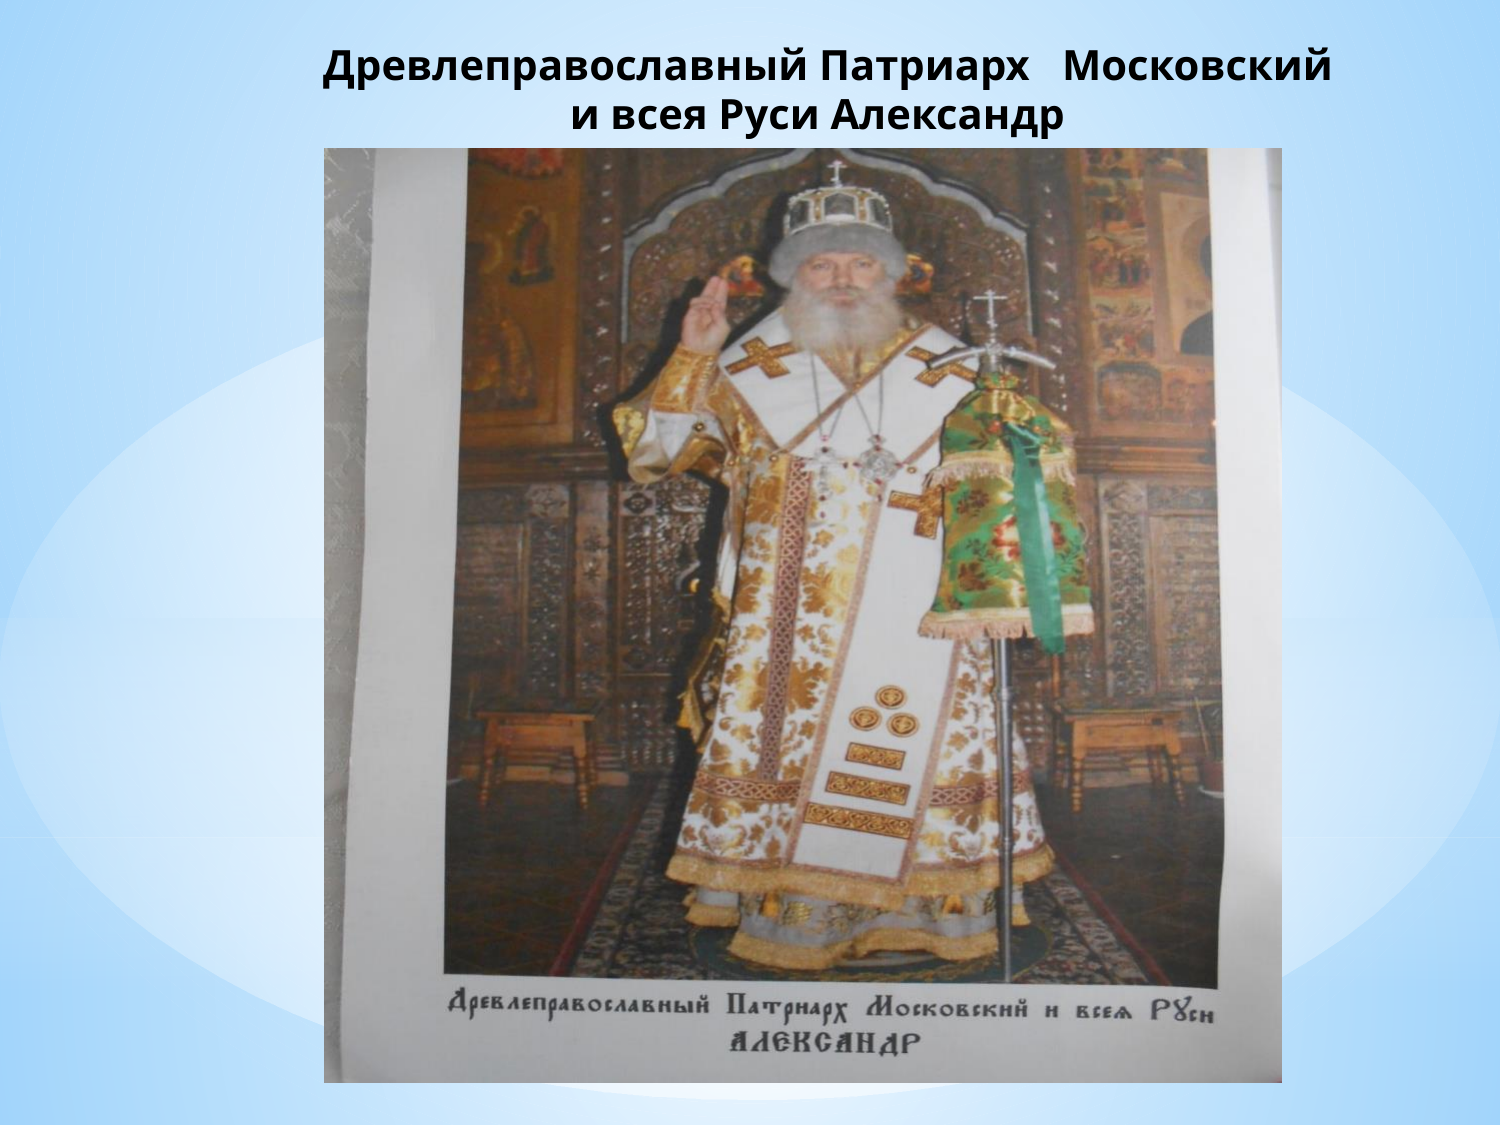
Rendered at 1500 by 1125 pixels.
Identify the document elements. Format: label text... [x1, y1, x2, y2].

text_box Древлеправославный Патриарх Московский и всея Руси Александр [294, 30, 1363, 114]
picture [324, 148, 1282, 1083]
